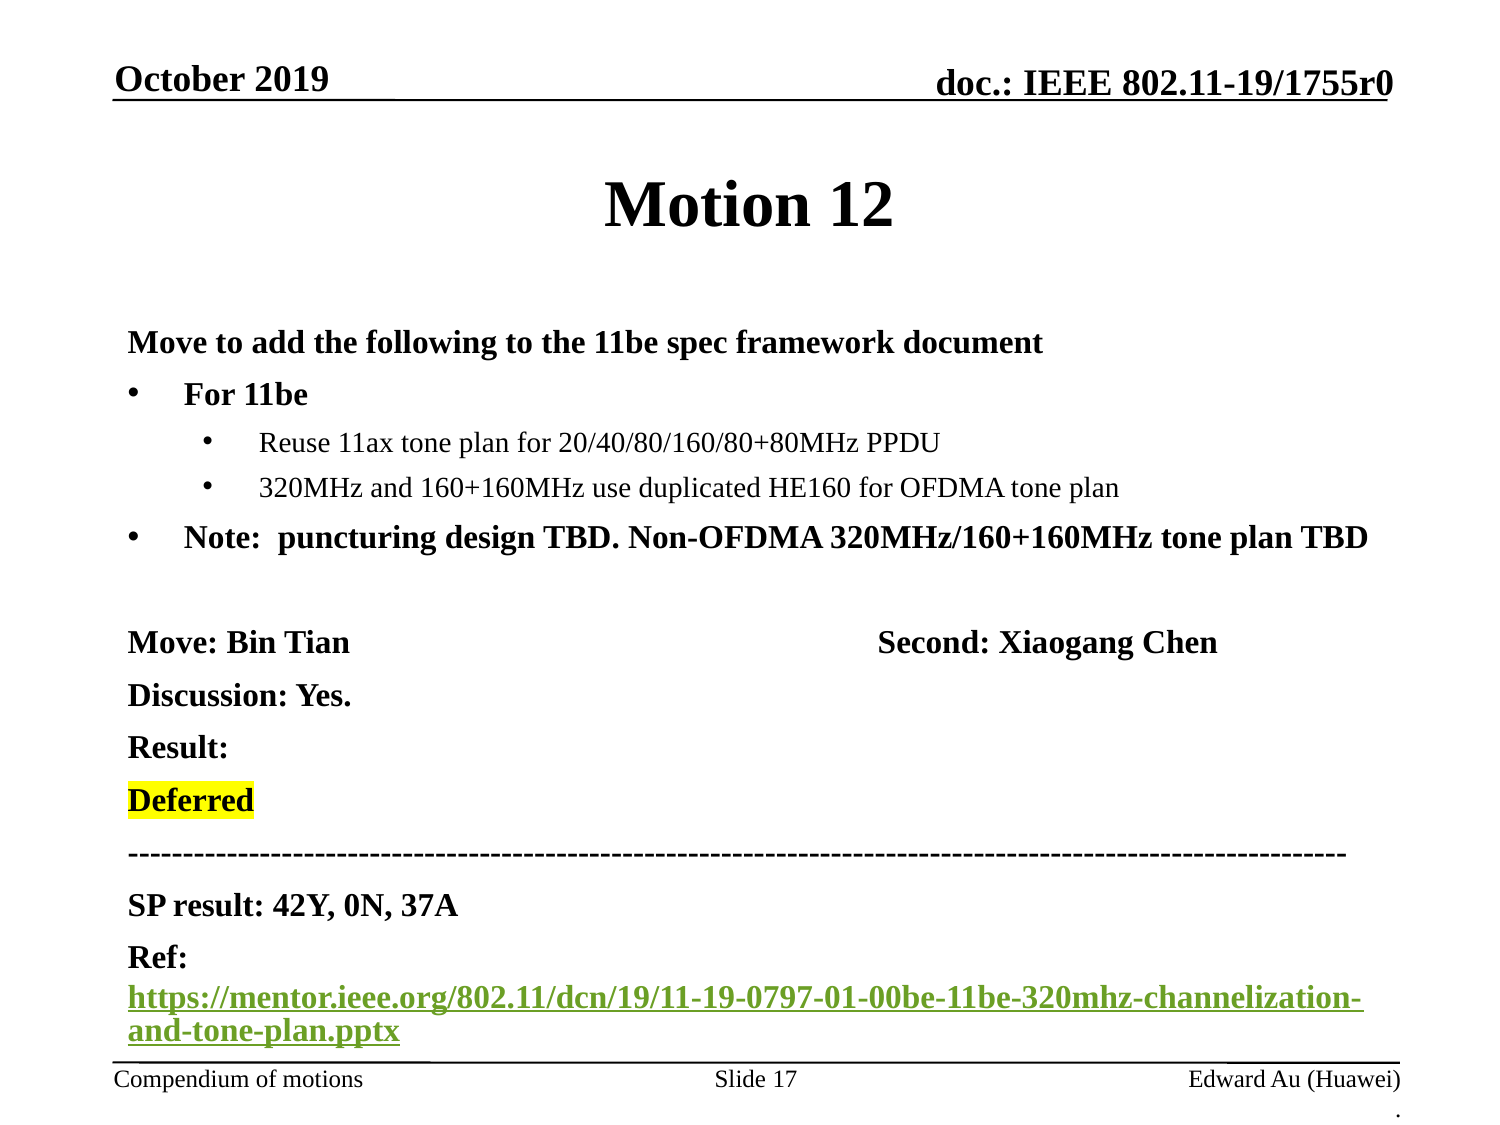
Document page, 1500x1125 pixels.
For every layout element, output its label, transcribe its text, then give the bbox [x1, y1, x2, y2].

list Move to add the following to the 11be spec framework document For 11be Reuse 11ax tone plan for 20/40/80/160/80+80MHz PPDU 320MHz and 160+160MHz use duplicated HE160 for OFDMA tone plan Note: puncturing design TBD. Non-OFDMA 320MHz/160+160MHz tone plan TBD Move: Bin Tian Second: Xiaogang Chen Discussion: Yes. Result: Deferred --------------------------------------------------------------------------------------------------------------- SP result: 42Y, 0N, 37A Ref: https://mentor.ieee.org/802.11/dcn/19/11-19-0797-01-00be-11be-320mhz-channelization-and-tone-plan.pptx [112, 312, 1388, 1063]
slide_number Slide 17 [712, 1061, 800, 1123]
footer Edward Au (Huawei) . [878, 1061, 1402, 1093]
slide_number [114, 54, 423, 100]
title Motion 12 [112, 112, 1388, 288]
